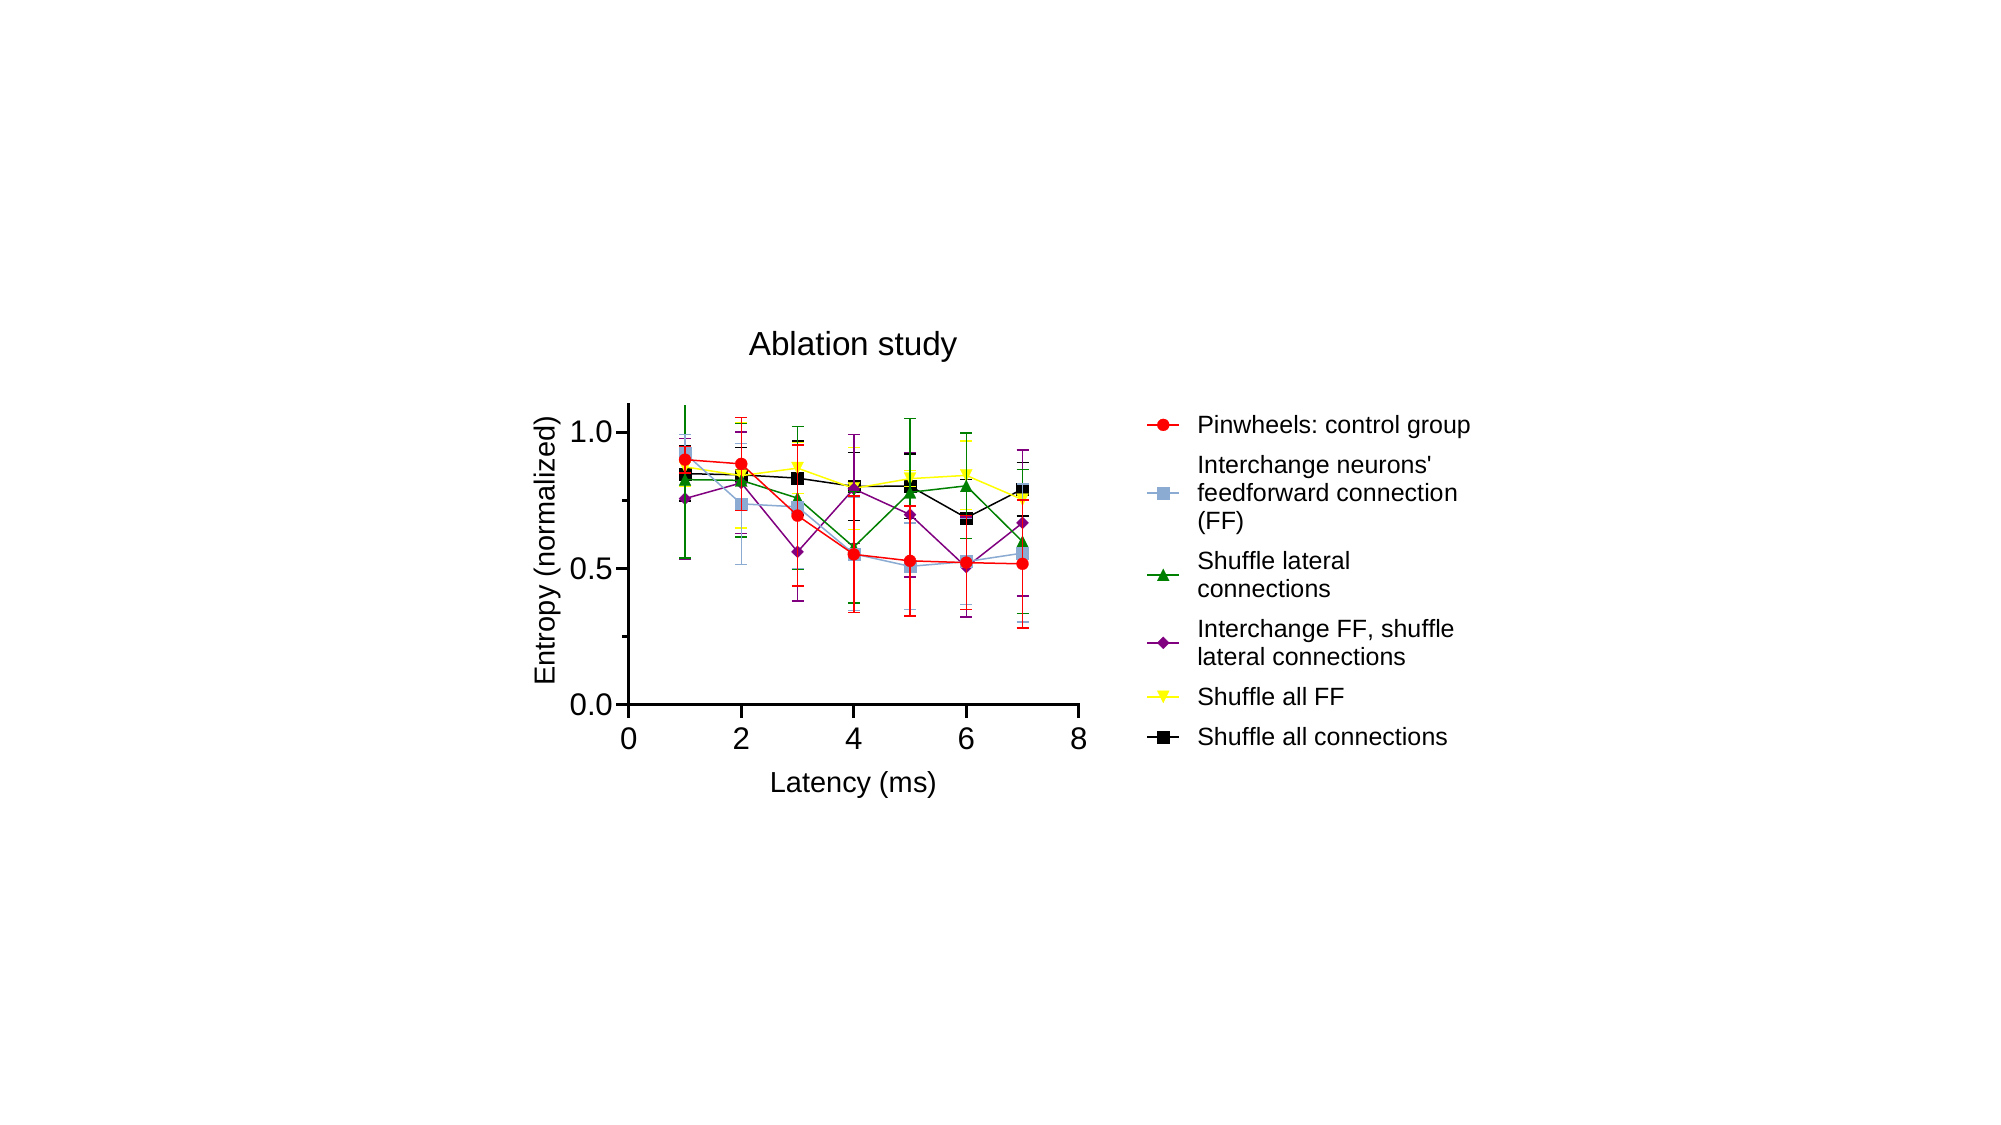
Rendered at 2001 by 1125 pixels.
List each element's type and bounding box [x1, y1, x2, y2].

text_box [506, 304, 1493, 821]
